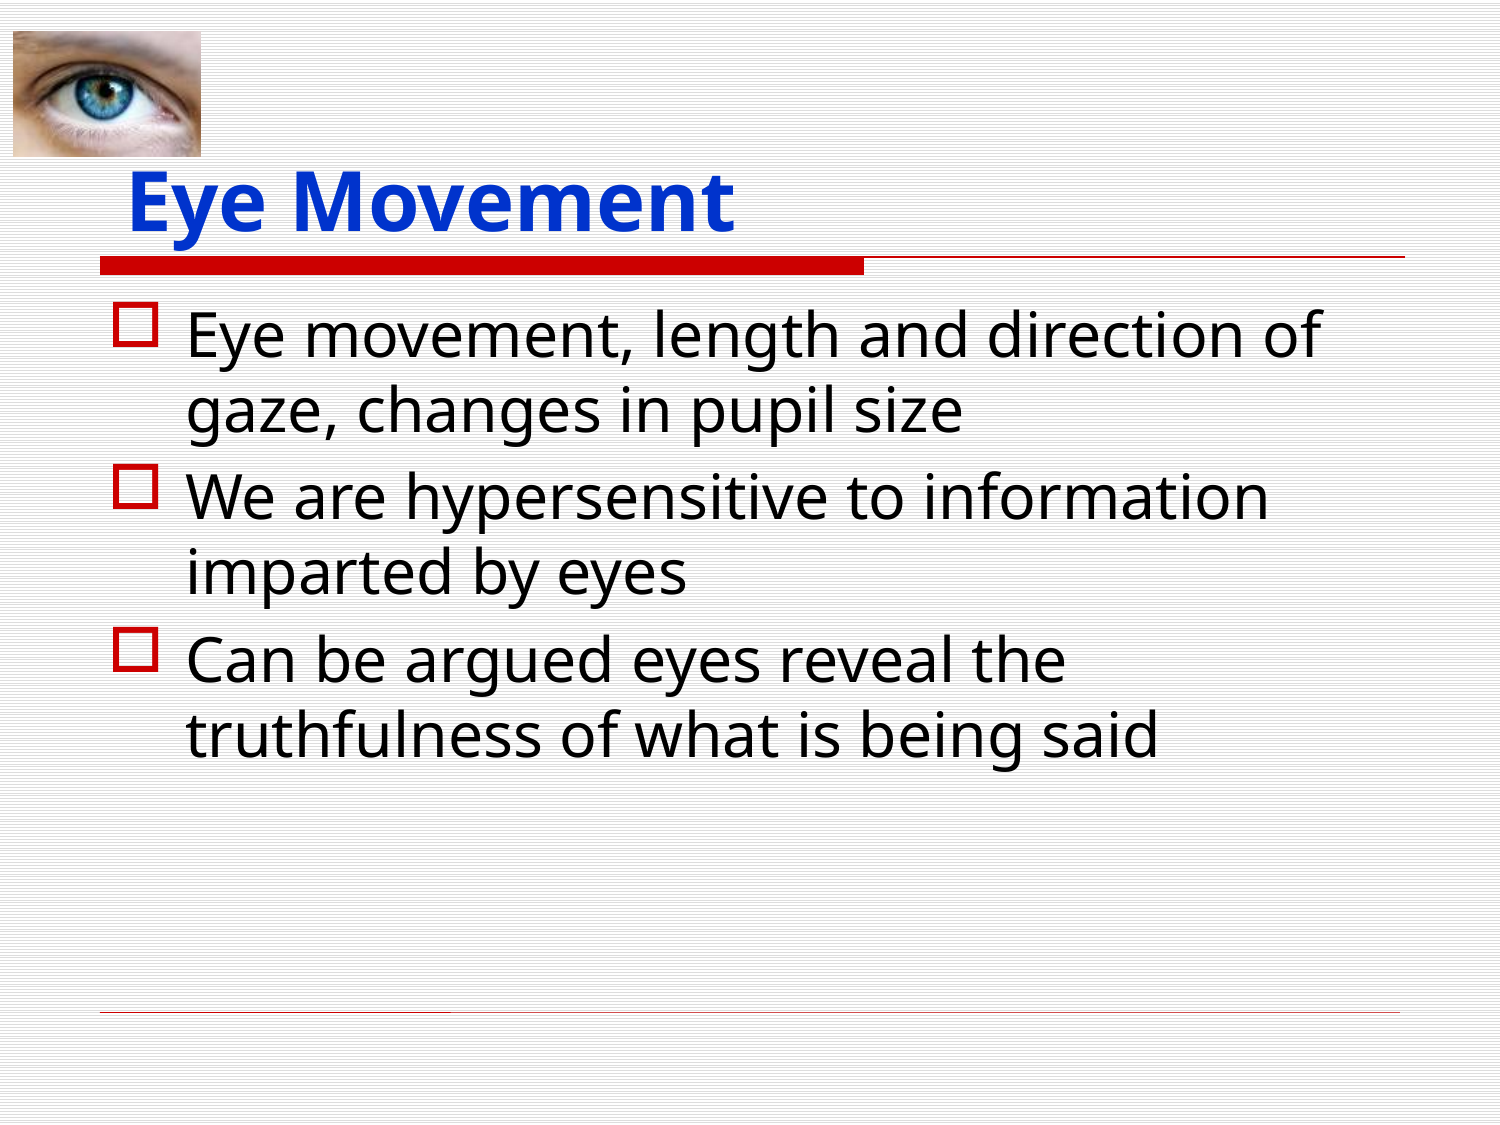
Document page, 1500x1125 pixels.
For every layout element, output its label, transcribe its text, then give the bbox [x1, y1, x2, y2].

title Eye Movement [109, 56, 1423, 257]
picture [12, 31, 201, 157]
list Eye movement, length and direction of gaze, changes in pupil size We are hypersensitive to information imparted by eyes Can be argued eyes reveal the truthfulness of what is being said [92, 287, 1406, 988]
